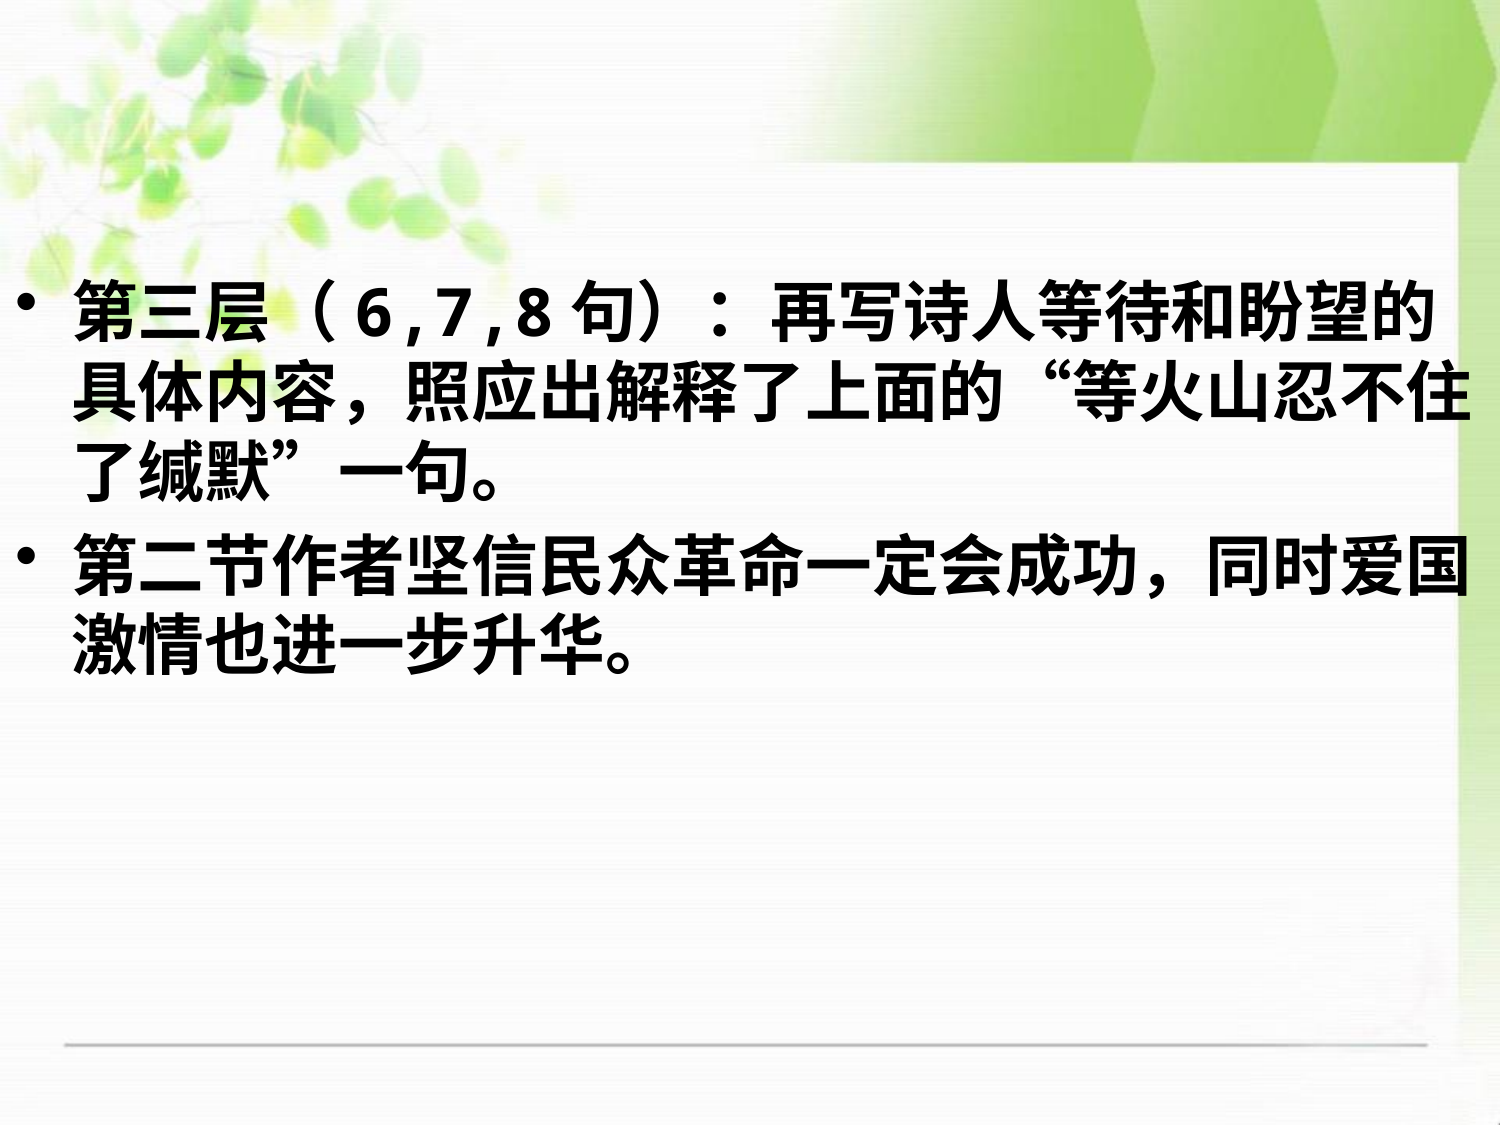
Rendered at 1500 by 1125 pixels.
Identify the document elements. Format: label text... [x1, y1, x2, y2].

list 第三层（6,7,8句）：再写诗人等待和盼望的具体内容，照应出解释了上面的“等火山忍不住了缄默”一句。 第二节作者坚信民众革命一定会成功，同时爱国激情也进一步升华。 [0, 262, 1500, 1125]
picture [0, 0, 1500, 262]
